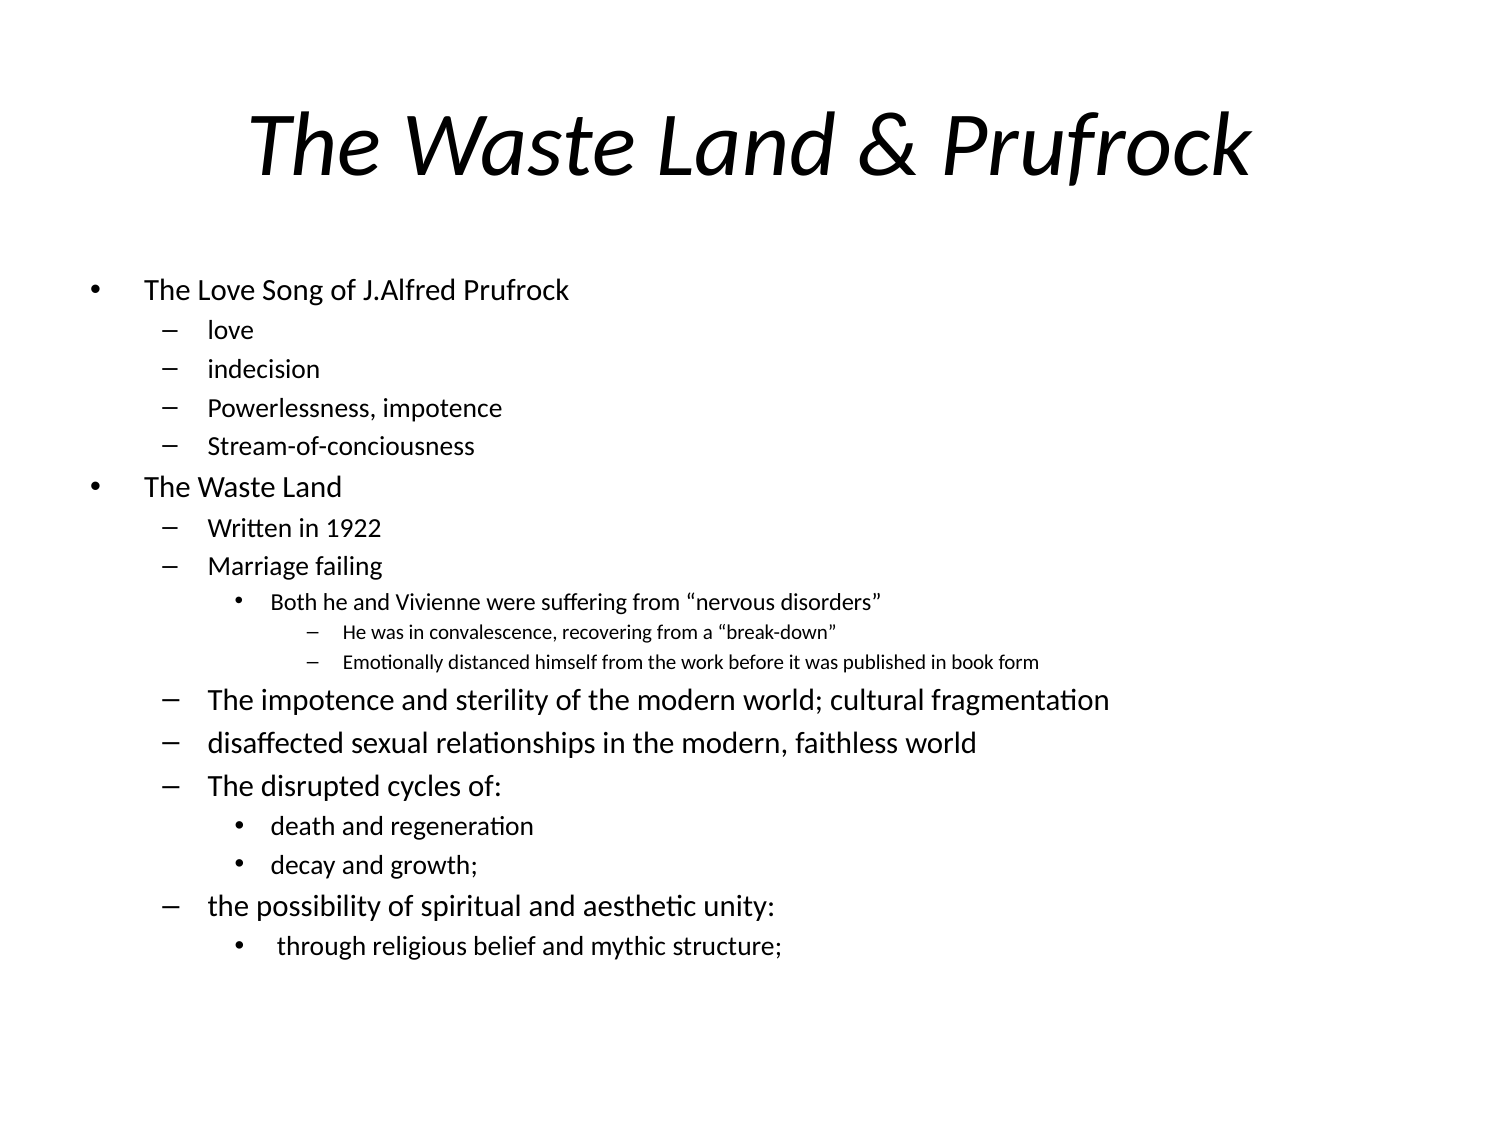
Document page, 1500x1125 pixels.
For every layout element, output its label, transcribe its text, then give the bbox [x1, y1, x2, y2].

title The Waste Land & Prufrock [75, 45, 1425, 233]
list The Love Song of J.Alfred Prufrock love indecision Powerlessness, impotence Stream-of-conciousness The Waste Land Written in 1922 Marriage failing Both he and Vivienne were suffering from “nervous disorders” He was in convalescence, recovering from a “break-down” Emotionally distanced himself from the work before it was published in book form The impotence and sterility of the modern world; cultural fragmentation disaffected sexual relationships in the modern, faithless world The disrupted cycles of: death and regeneration decay and growth; the possibility of spiritual and aesthetic unity: through religious belief and mythic structure; [75, 262, 1425, 1005]
